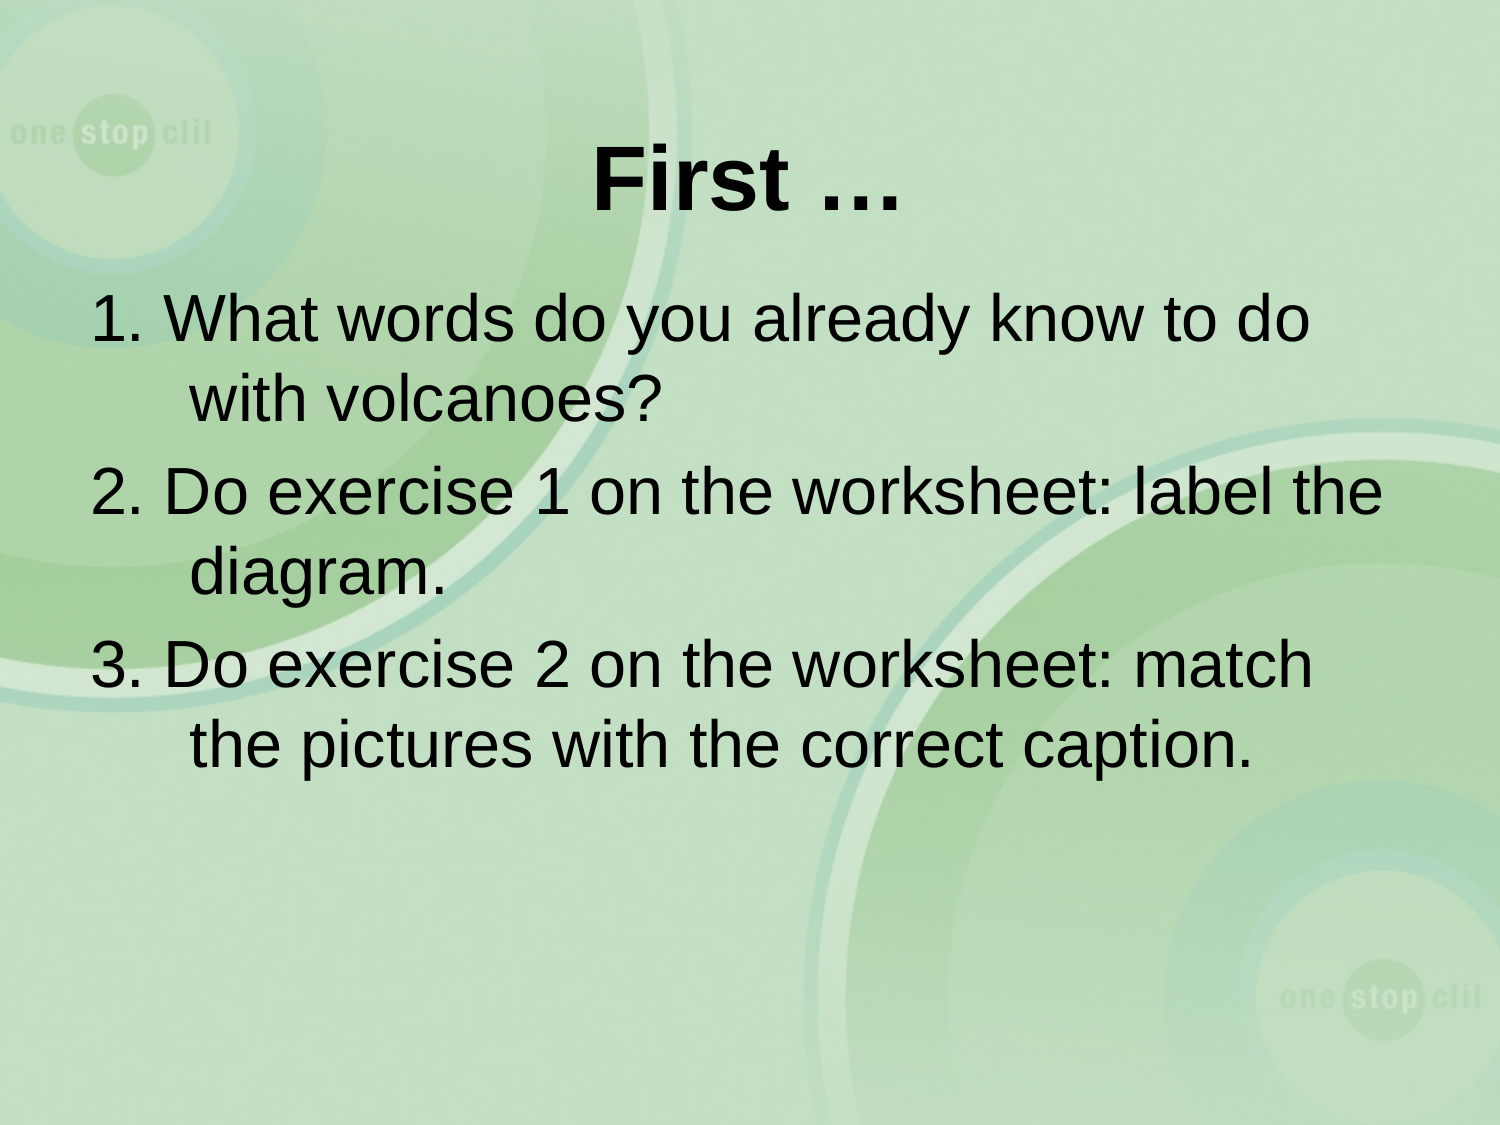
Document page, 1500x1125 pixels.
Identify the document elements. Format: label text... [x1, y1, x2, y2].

title First … [75, 79, 1425, 267]
list 1. What words do you already know to do with volcanoes? 2. Do exercise 1 on the worksheet: label the diagram. 3. Do exercise 2 on the worksheet: match the pictures with the correct caption. [75, 267, 1425, 1010]
picture [0, 0, 1500, 1125]
